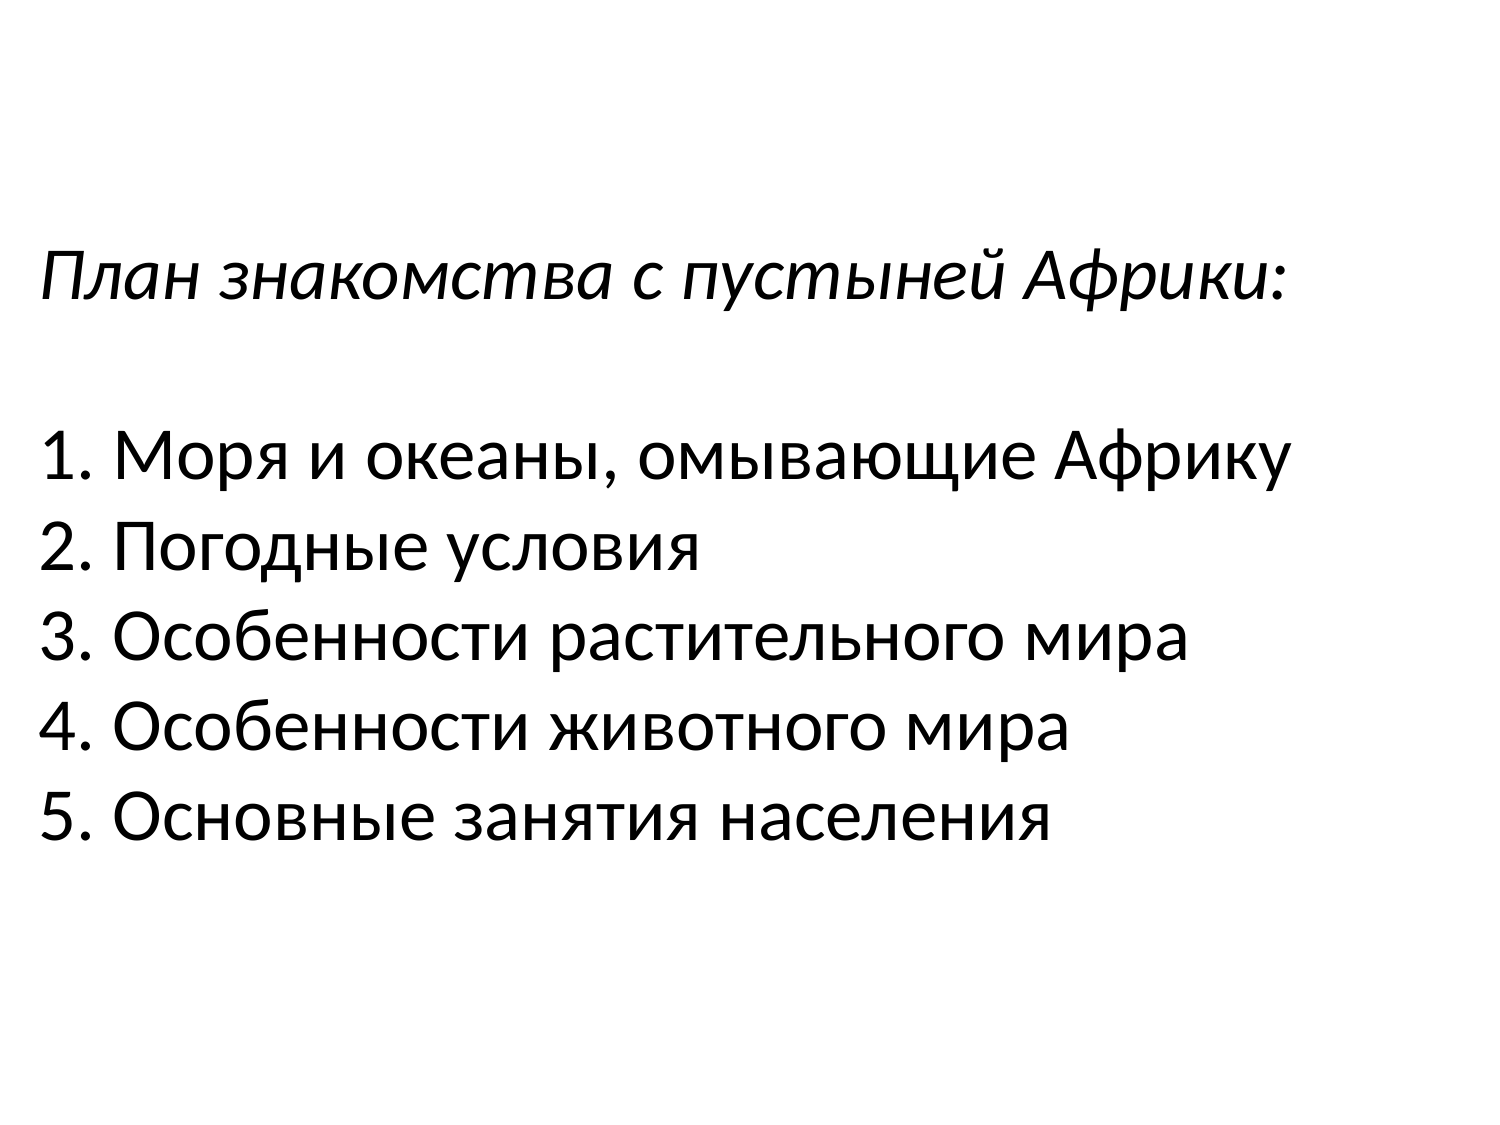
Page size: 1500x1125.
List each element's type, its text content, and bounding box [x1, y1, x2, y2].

title План знакомства с пустыней Африки: 1. Моря и океаны, омывающие Африку 2. Погодные условия 3. Особенности растительного мира 4. Особенности животного мира 5. Основные занятия населения [23, 281, 1500, 799]
